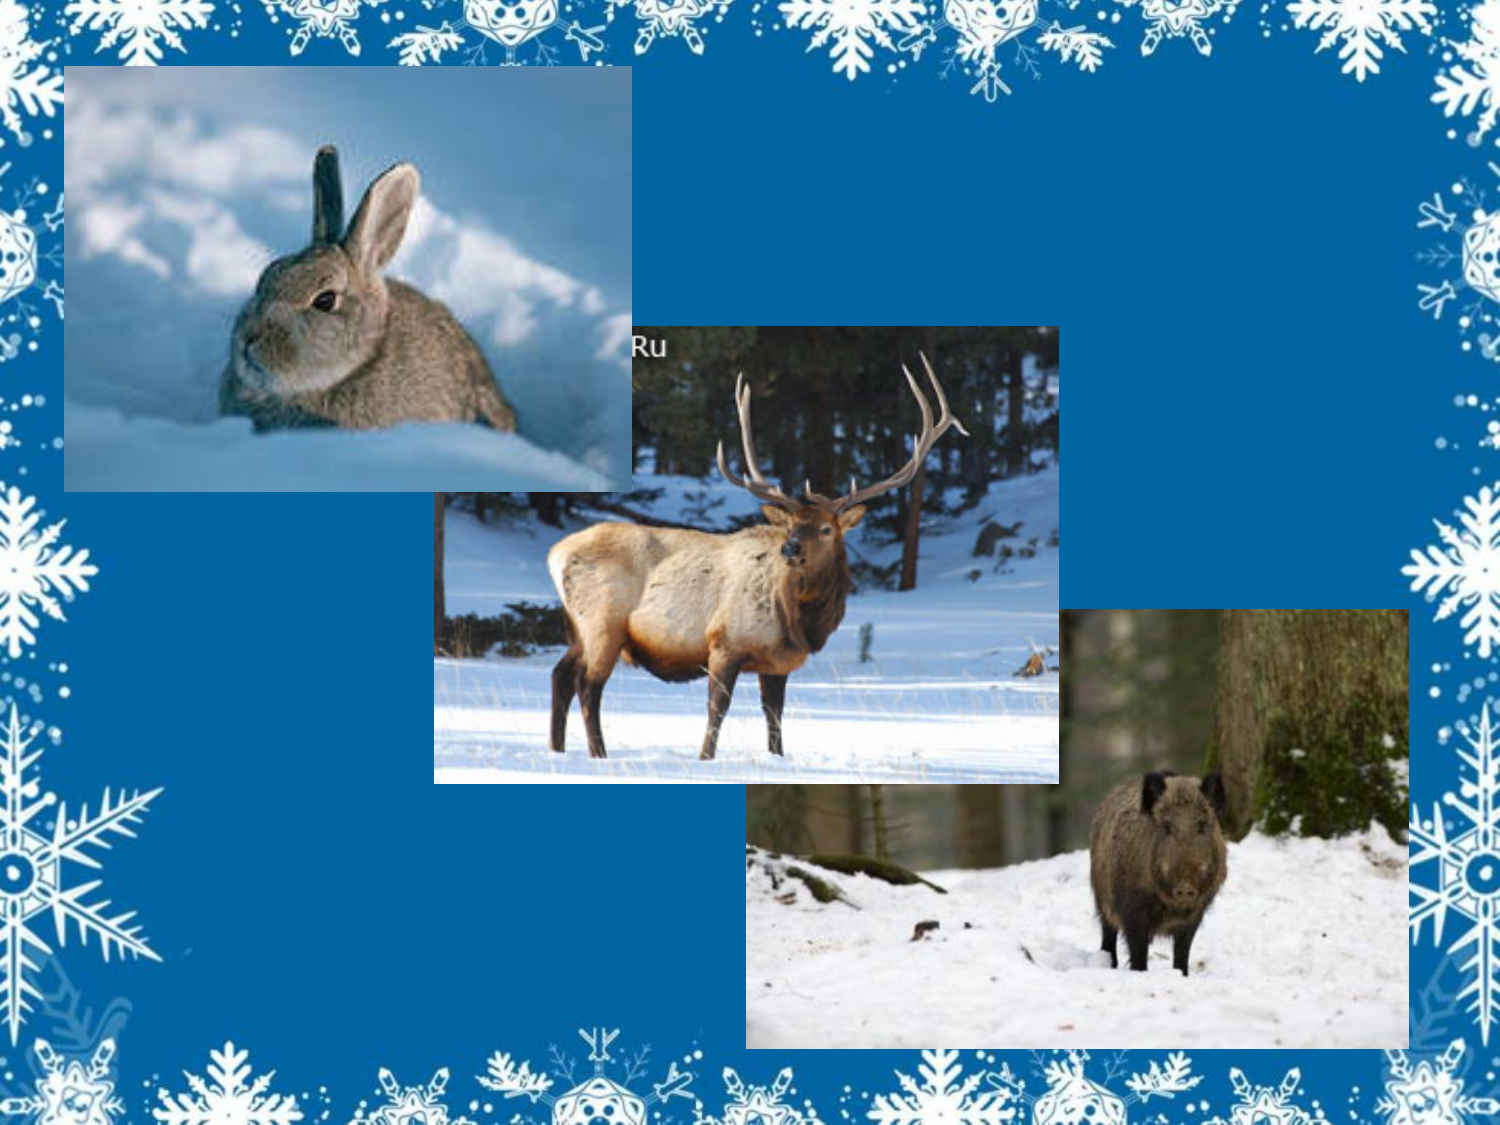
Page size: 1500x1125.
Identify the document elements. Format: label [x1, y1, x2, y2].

picture [0, 0, 1500, 1125]
list [746, 609, 1409, 1050]
